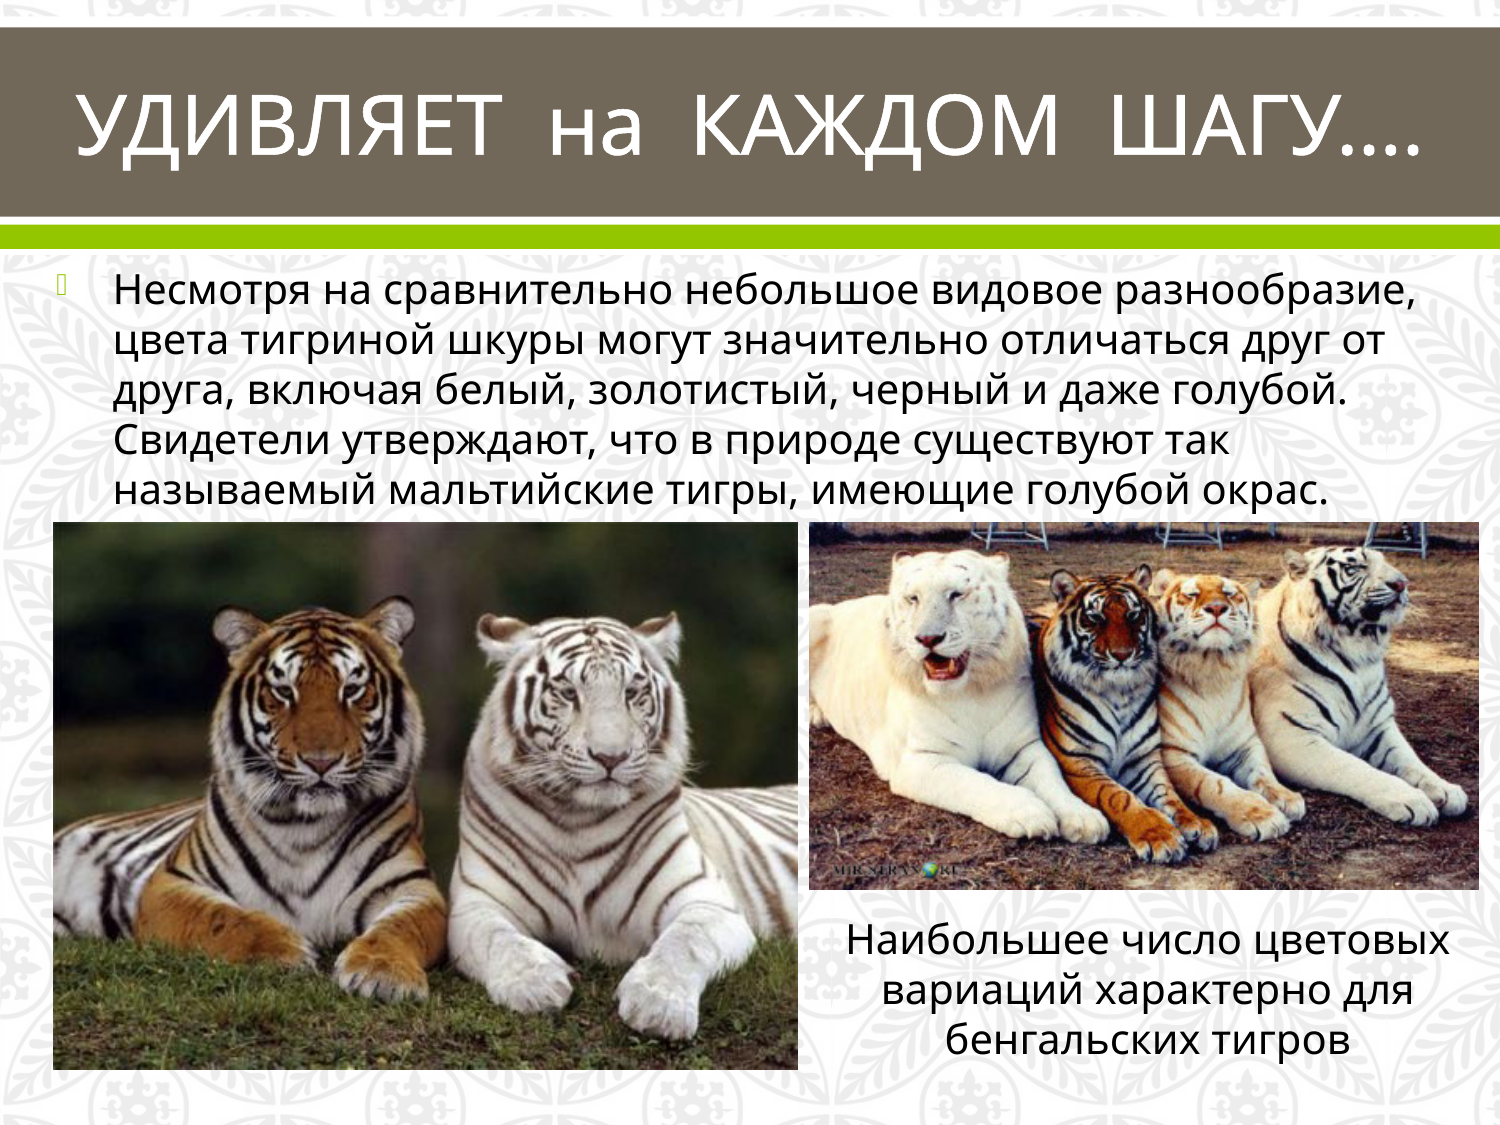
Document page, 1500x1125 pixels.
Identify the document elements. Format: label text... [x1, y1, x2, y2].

picture [52, 522, 798, 1070]
text_box Наибольшее число цветовых вариаций характерно для бенгальских тигров [817, 905, 1479, 1070]
picture [808, 522, 1479, 890]
list Несмотря на сравнительно небольшое видовое разнообразие, цвета тигриной шкуры могут значительно отличаться друг от друга, включая белый, золотистый, черный и даже голубой. Свидетели утверждают, что в природе существуют так называемый мальтийские тигры, имеющие голубой окрас. [41, 255, 1471, 528]
title УДИВЛЯЕТ на КАЖДОМ ШАГУ…. [17, 29, 1483, 213]
